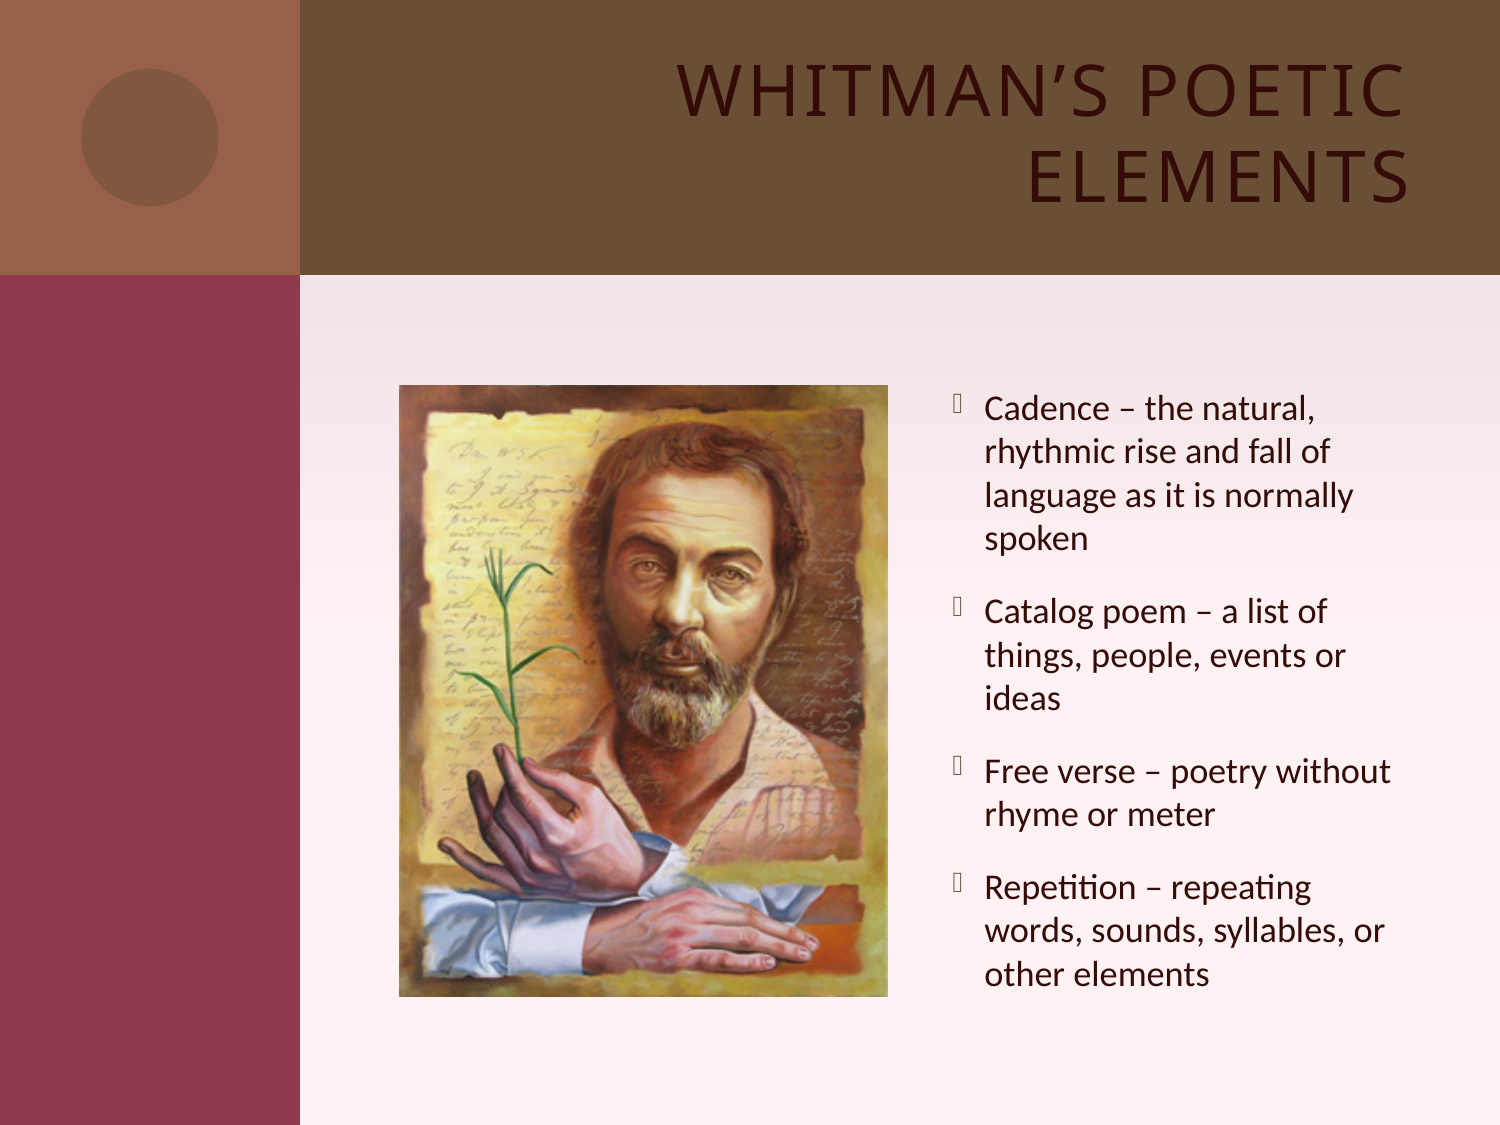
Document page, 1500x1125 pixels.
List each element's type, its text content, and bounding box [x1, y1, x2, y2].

list Cadence – the natural, rhythmic rise and fall of language as it is normally spoken Catalog poem – a list of things, people, events or ideas Free verse – poetry without rhyme or meter Repetition – repeating words, sounds, syllables, or other elements [937, 377, 1425, 1005]
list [399, 384, 888, 997]
title Whitman’s Poetic Elements [399, 37, 1425, 225]
